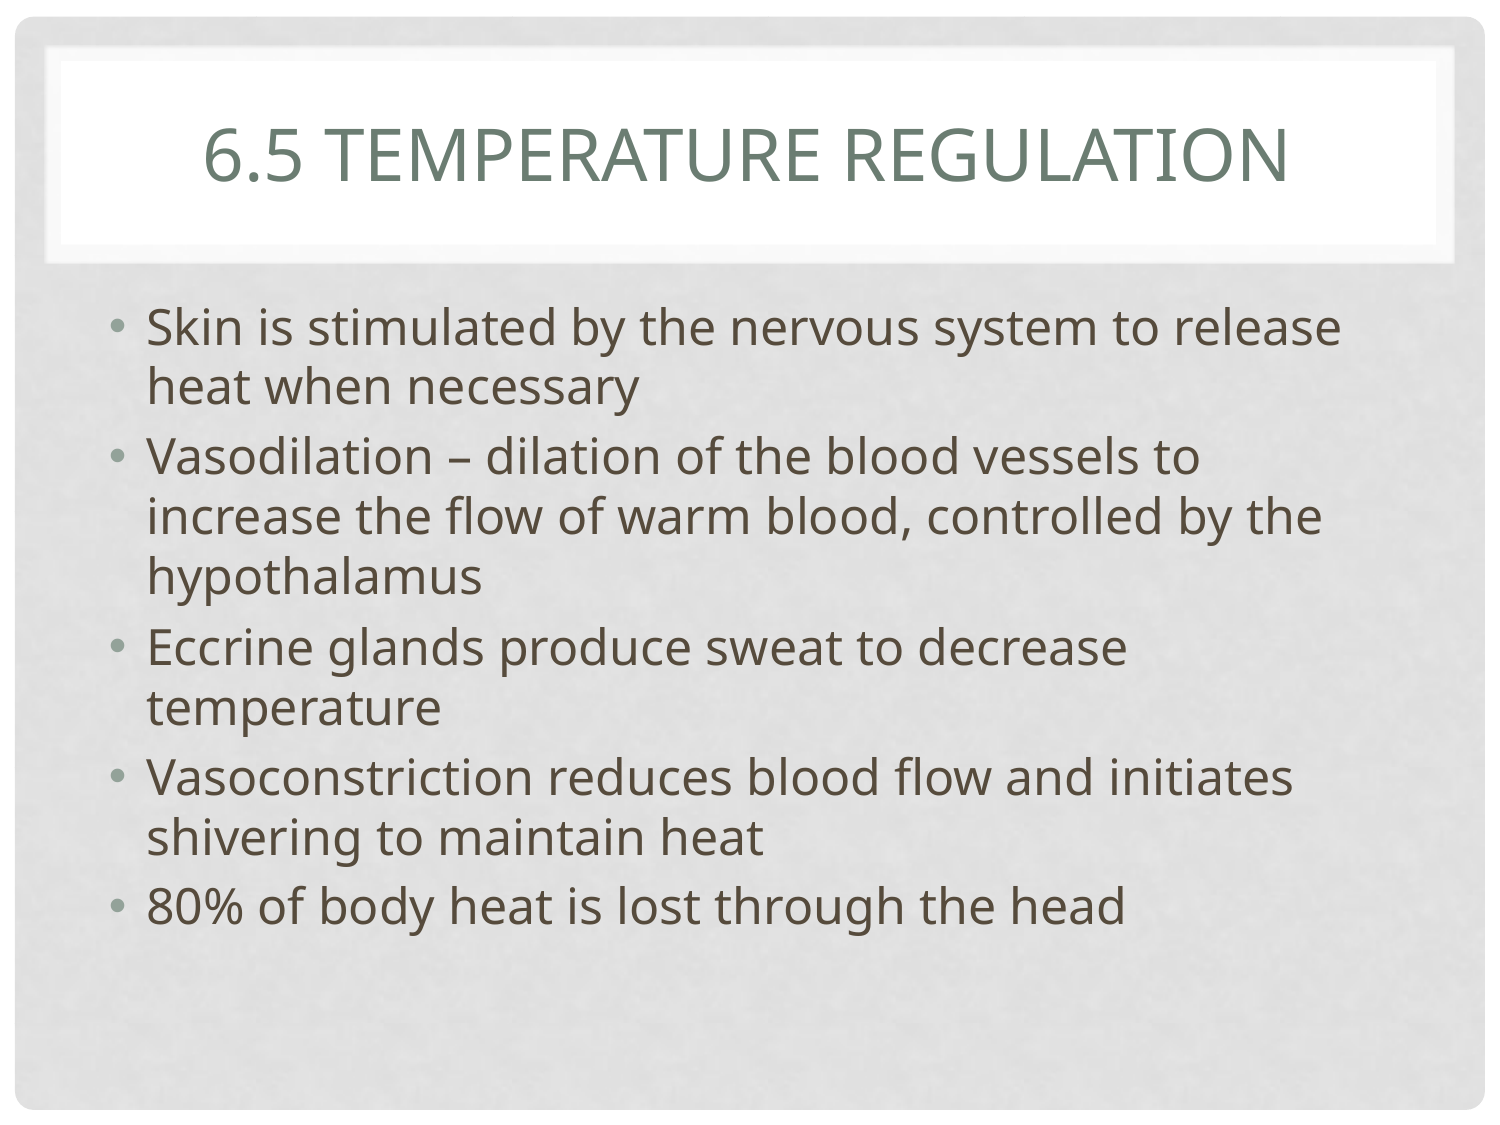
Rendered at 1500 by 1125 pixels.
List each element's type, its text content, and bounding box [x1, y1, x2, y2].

title 6.5 Temperature Regulation [69, 66, 1425, 238]
list Skin is stimulated by the nervous system to release heat when necessary Vasodilation – dilation of the blood vessels to increase the flow of warm blood, controlled by the hypothalamus Eccrine glands produce sweat to decrease temperature Vasoconstriction reduces blood flow and initiates shivering to maintain heat 80% of body heat is lost through the head [75, 287, 1425, 1005]
